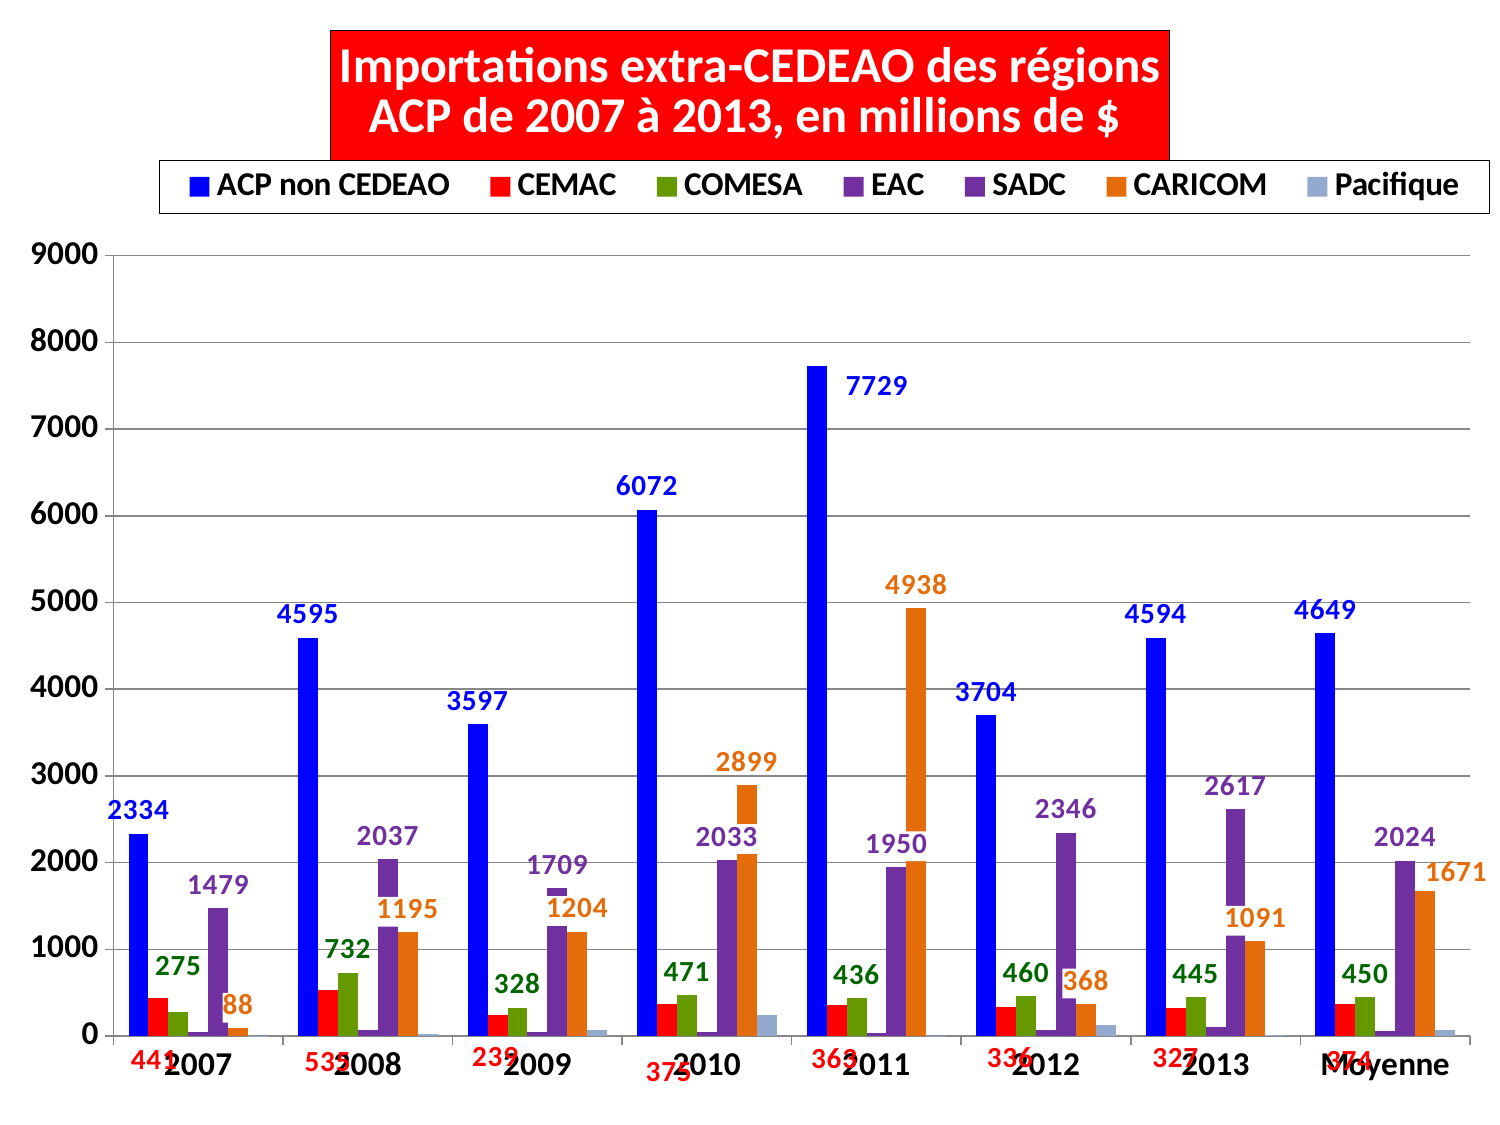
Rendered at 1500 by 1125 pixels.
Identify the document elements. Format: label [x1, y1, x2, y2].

chart [0, 0, 1500, 1107]
